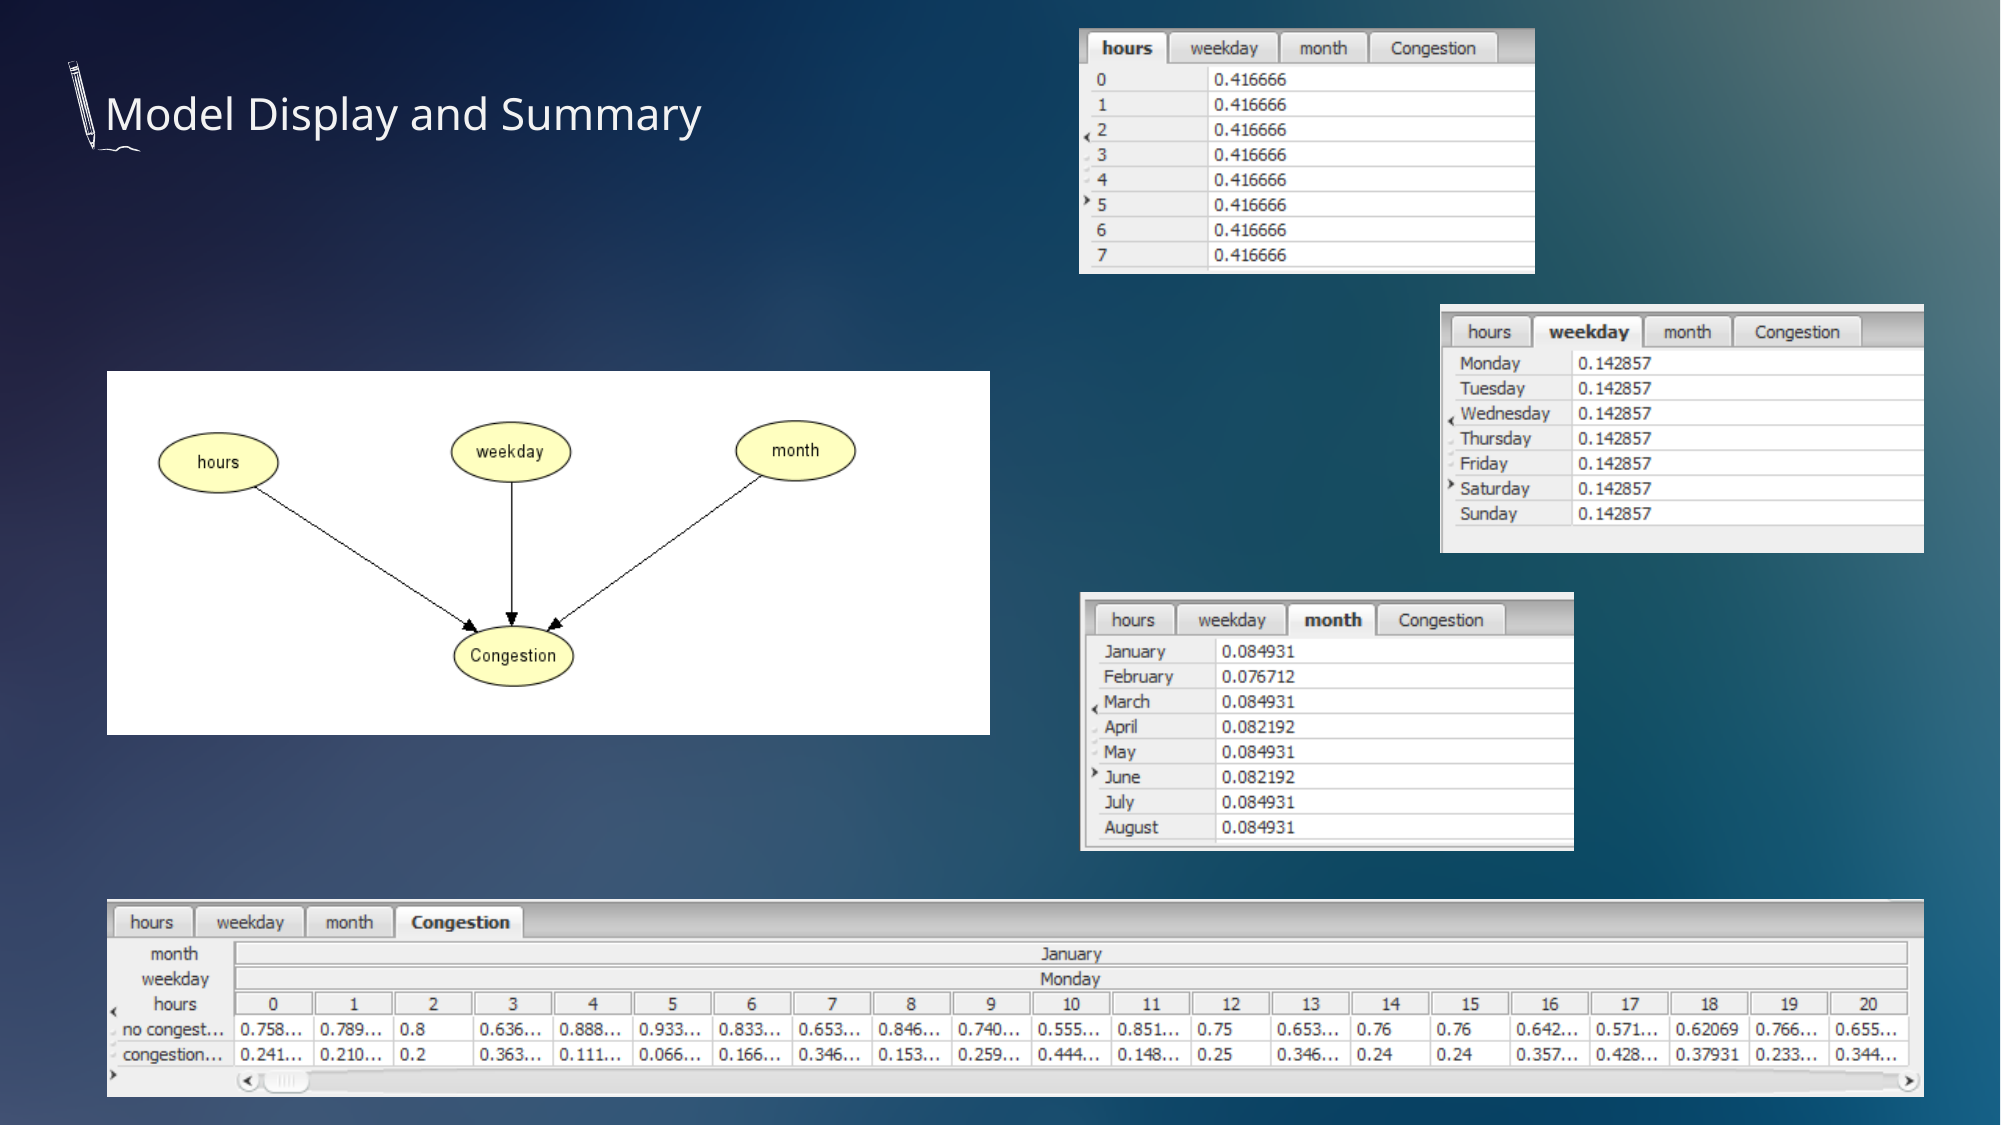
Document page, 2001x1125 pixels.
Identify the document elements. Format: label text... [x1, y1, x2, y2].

text_box Model Display and Summary [141, 78, 953, 147]
picture [0, 0, 2001, 1125]
